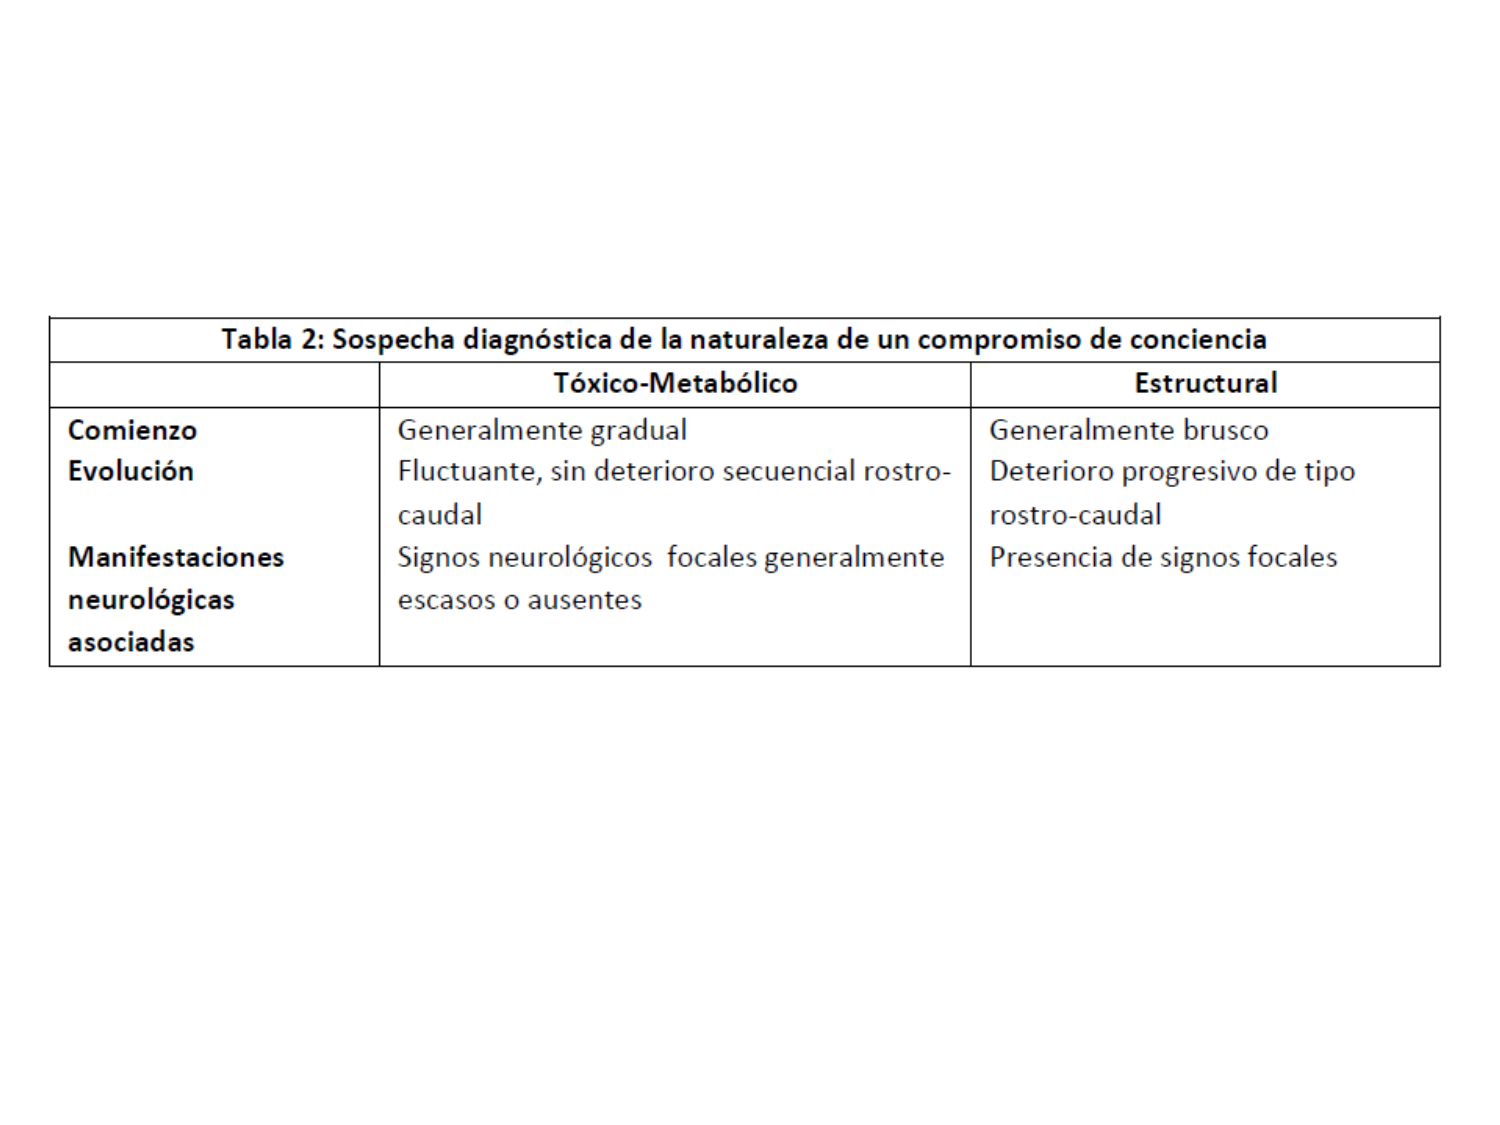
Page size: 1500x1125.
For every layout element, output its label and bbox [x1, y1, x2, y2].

picture [35, 302, 1460, 694]
